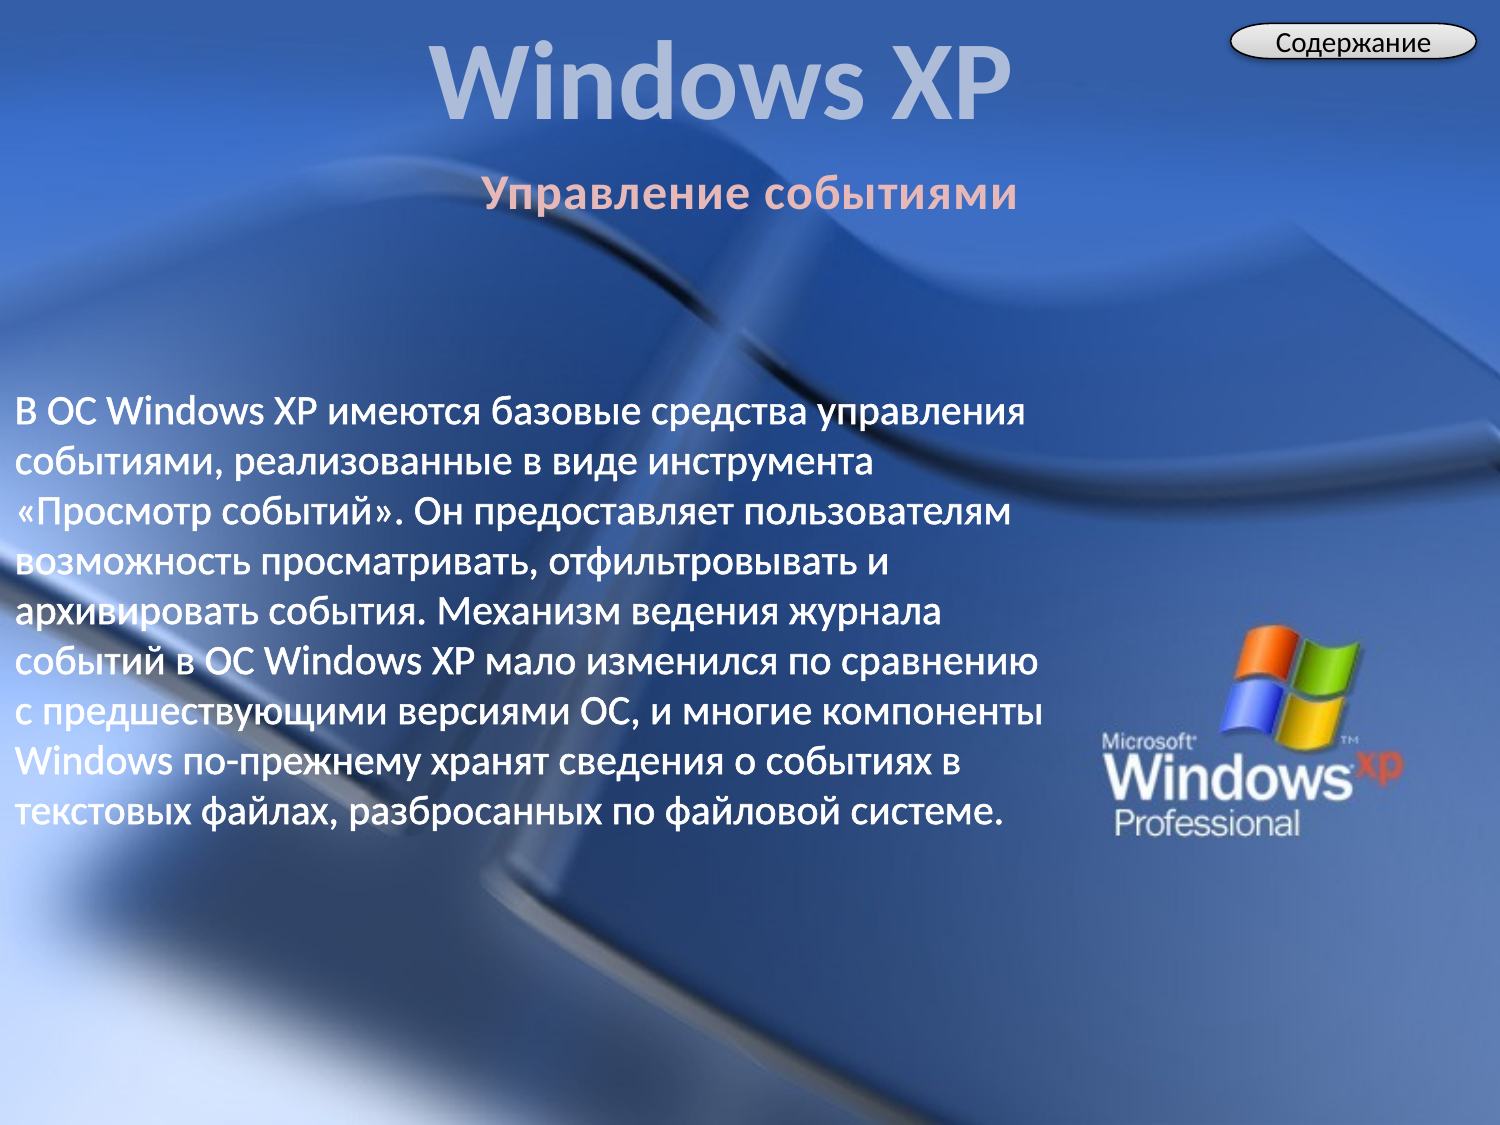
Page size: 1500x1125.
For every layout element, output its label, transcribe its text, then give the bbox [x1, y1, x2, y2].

text_box В ОС Windows XP имеются базовые средства управления событиями, реализованные в виде инструмента «Просмотр событий». Он предоставляет пользователям возможность просматривать, отфильтровывать и архивировать события. Механизм ведения журнала событий в ОС Windows XP мало изменился по сравнению с предшествующими версиями ОС, и многие компоненты Windows по-прежнему хранят сведения о событиях в текстовых файлах, разбросанных по файловой системе. [0, 375, 1078, 840]
text_box Windows XP [413, 0, 1029, 150]
picture [0, 228, 1500, 1125]
picture [0, 0, 1500, 152]
text_box Управление событиями [0, 152, 1500, 228]
text_box Содержание [1229, 22, 1478, 60]
